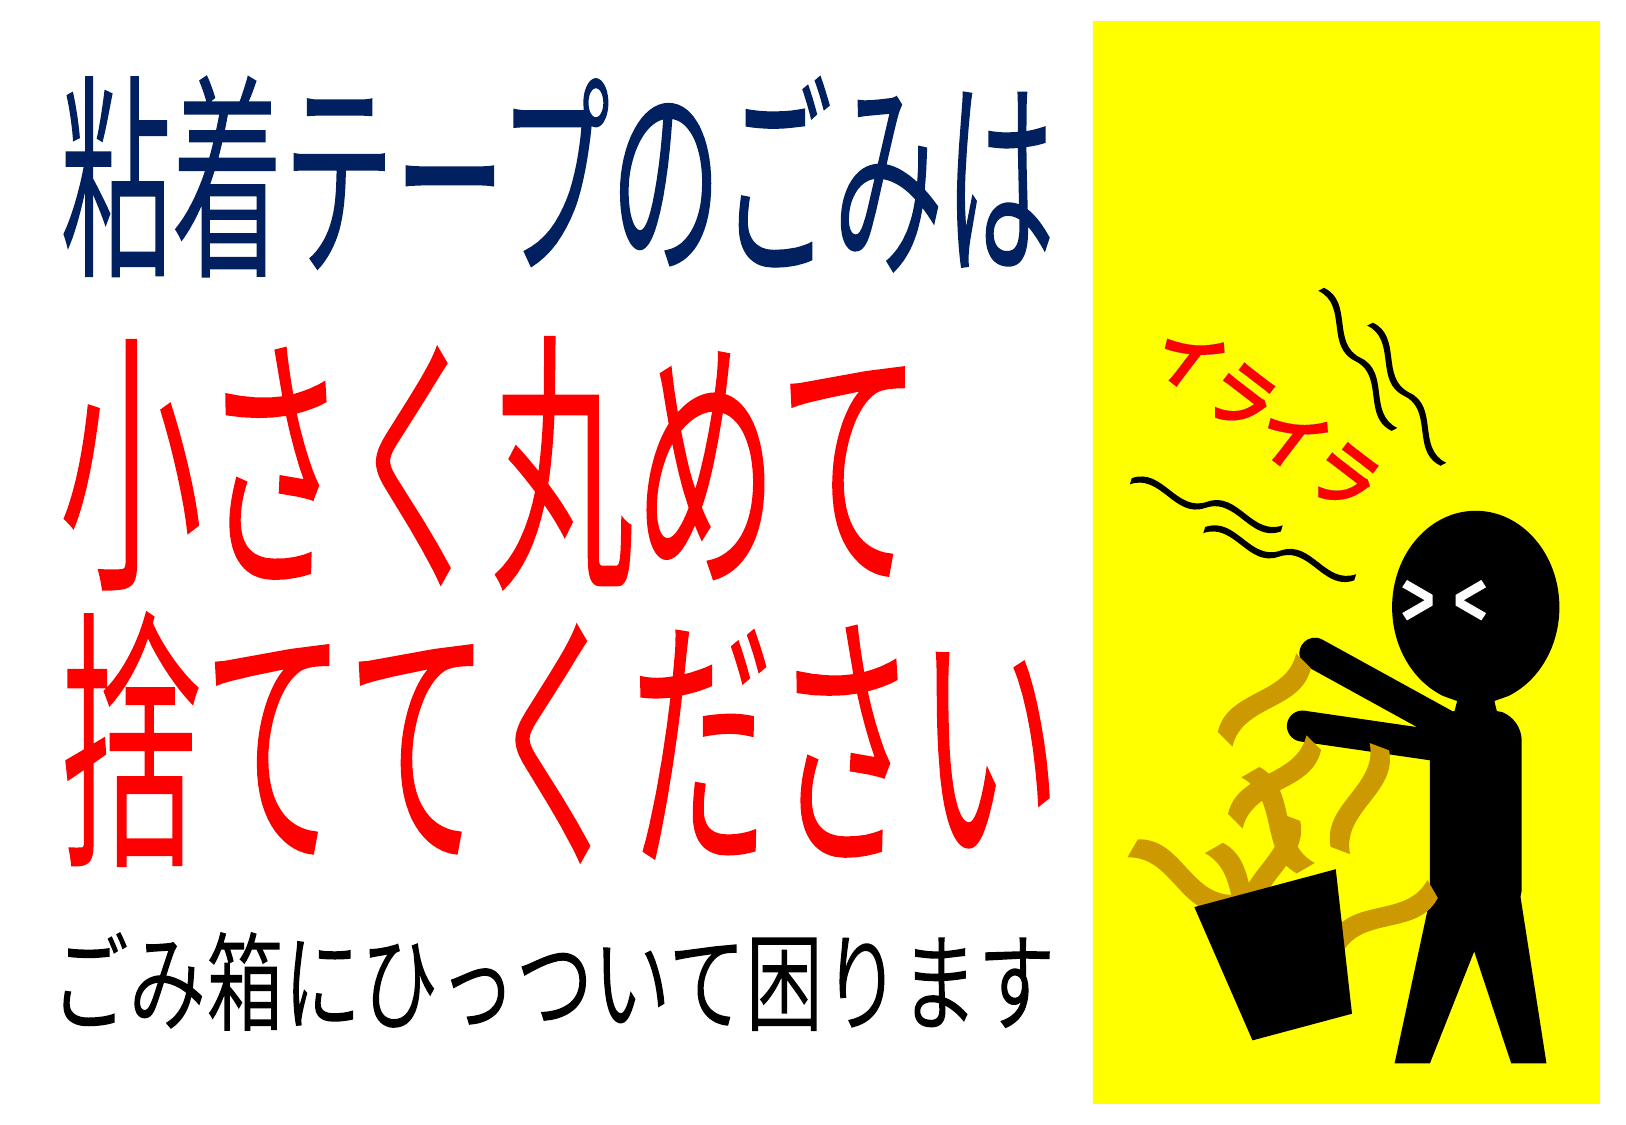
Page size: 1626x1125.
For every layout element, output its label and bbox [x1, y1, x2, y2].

text_box [1316, 285, 1380, 381]
text_box [1140, 383, 1392, 449]
text_box [1127, 474, 1243, 509]
text_box [1091, 19, 1602, 1106]
text_box [1365, 320, 1449, 468]
text_box [63, 74, 1051, 1032]
text_box [1124, 510, 1560, 1064]
